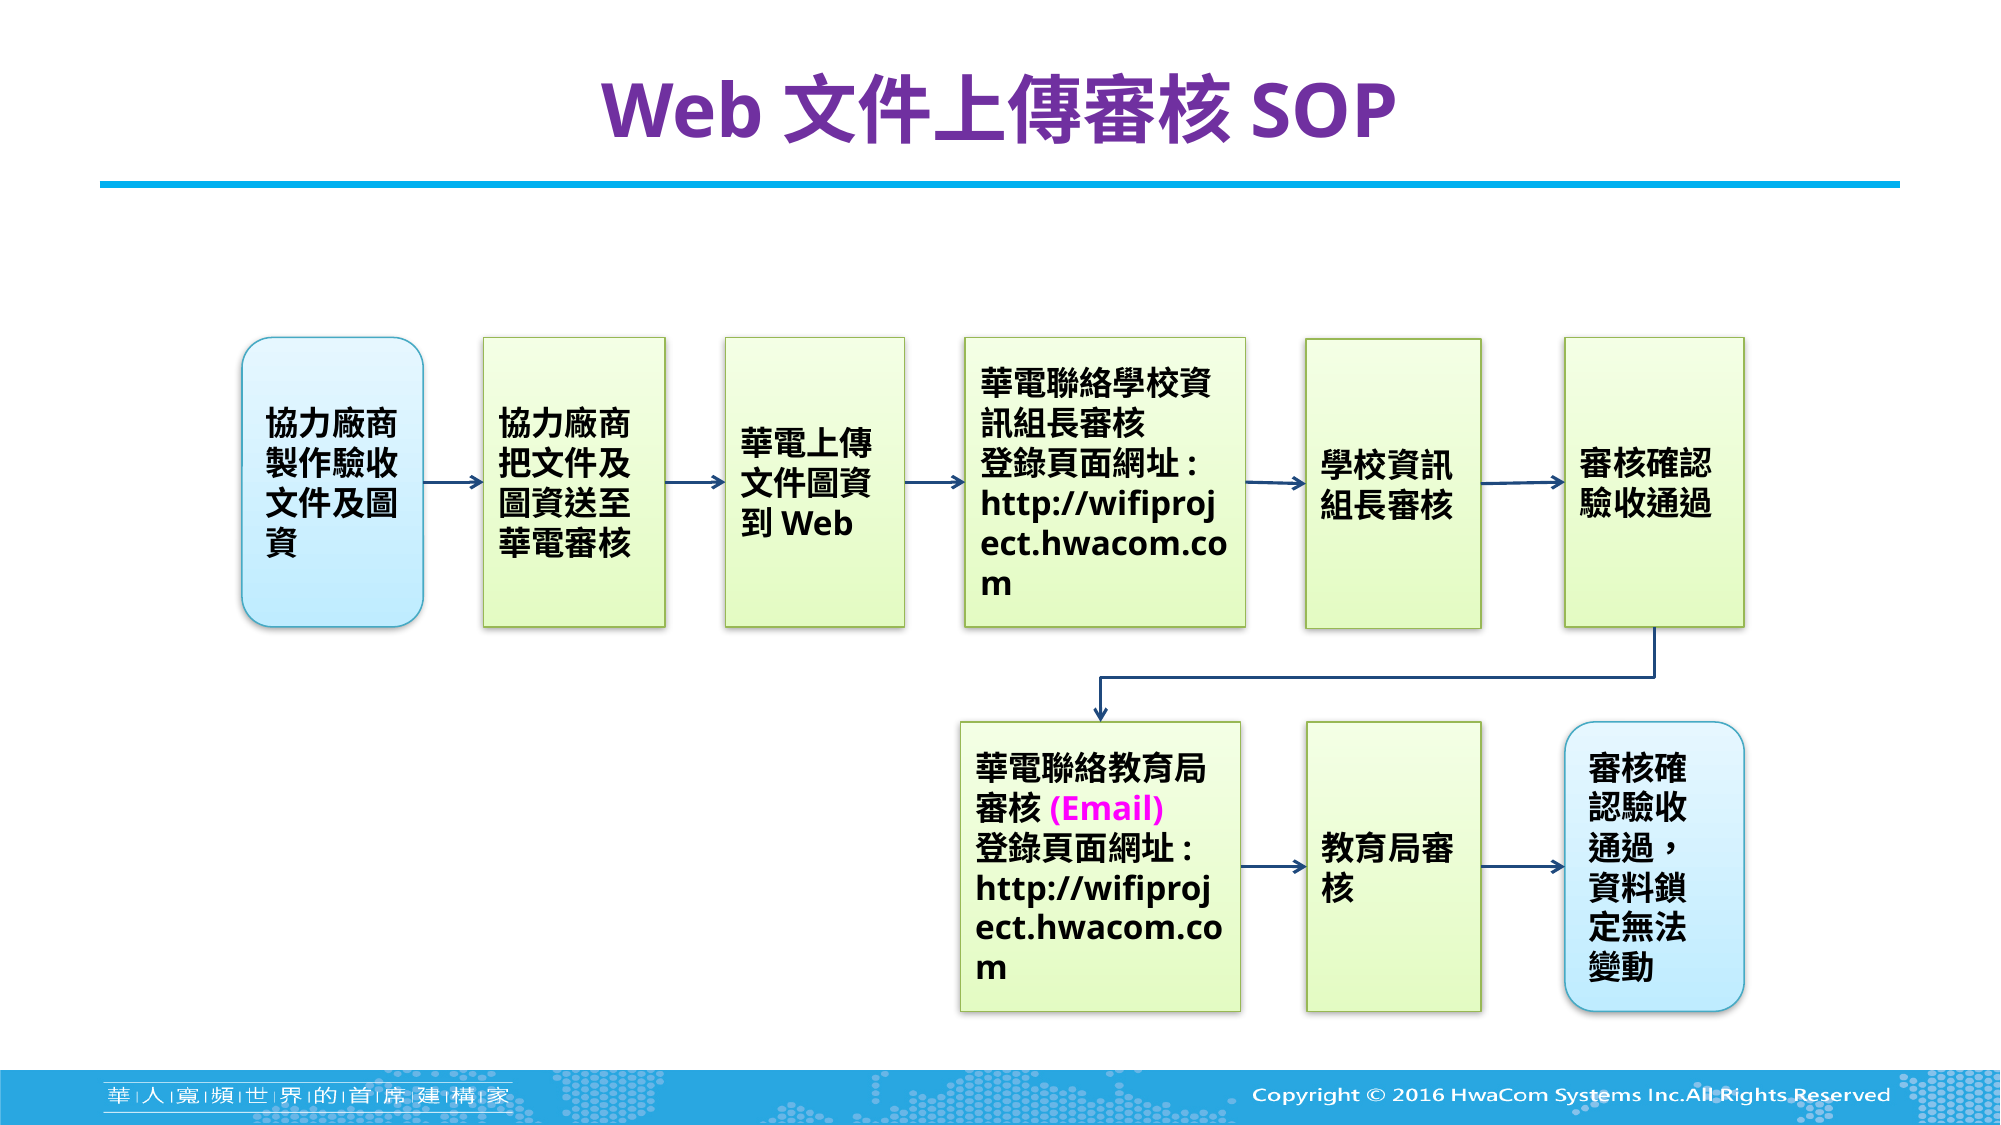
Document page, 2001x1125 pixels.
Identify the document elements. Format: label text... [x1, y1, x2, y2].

text_box 審核確認驗收通過 [1564, 337, 1745, 628]
title Web文件上傳審核SOP [99, 45, 1900, 171]
text_box 協力廠商把文件及圖資送至華電審核 [483, 337, 666, 628]
text_box 協力廠商製作驗收文件及圖資 [241, 336, 425, 628]
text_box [1329, 397, 1426, 952]
text_box 學校資訊組長審核 [1305, 338, 1482, 629]
text_box 華電聯絡教育局 審核(Email) 登錄頁面網址: http://wifiproject.hwacom.com [960, 721, 1241, 1012]
picture [0, 1070, 2000, 1125]
text_box 華電上傳文件圖資到Web [725, 337, 905, 628]
text_box 審核確認驗收通過，資料鎖定無法變動 [1564, 721, 1745, 1013]
text_box 華電聯絡學校資訊組長審核 登錄頁面網址: http://wifiproject.hwacom.com [964, 337, 1246, 628]
text_box 教育局審核 [1306, 721, 1482, 1012]
